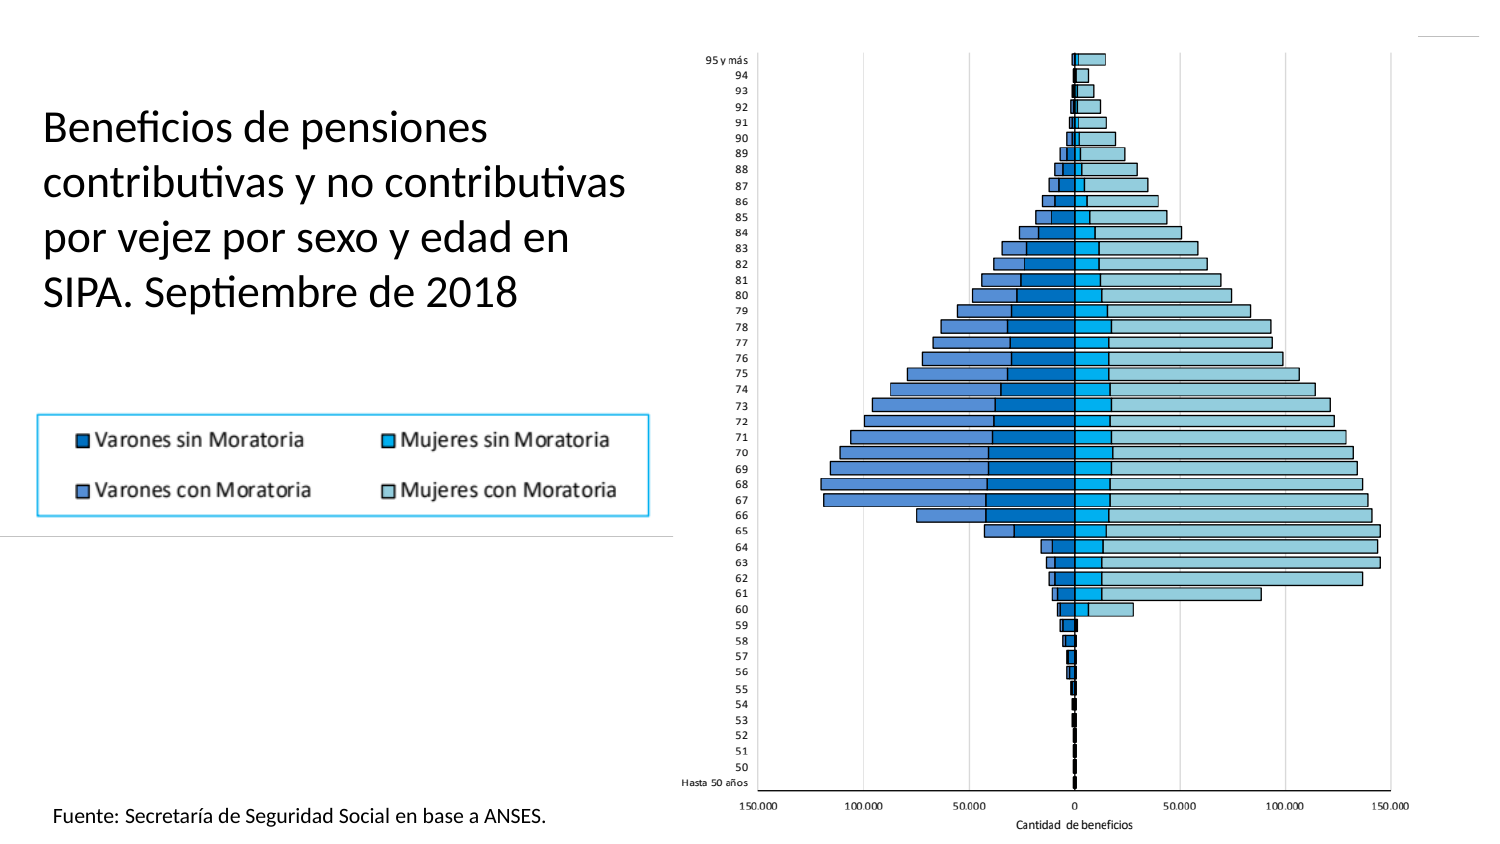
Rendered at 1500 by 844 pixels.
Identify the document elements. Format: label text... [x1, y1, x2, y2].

text_box Fuente: Secretaría de Seguridad Social en base a ANSES. [38, 794, 676, 835]
title Beneficios de pensiones contributivas y no contributivas por vejez por sexo y edad en SIPA. Septiembre de 2018 [27, 89, 646, 319]
picture [0, 396, 674, 543]
picture [676, 9, 1480, 842]
